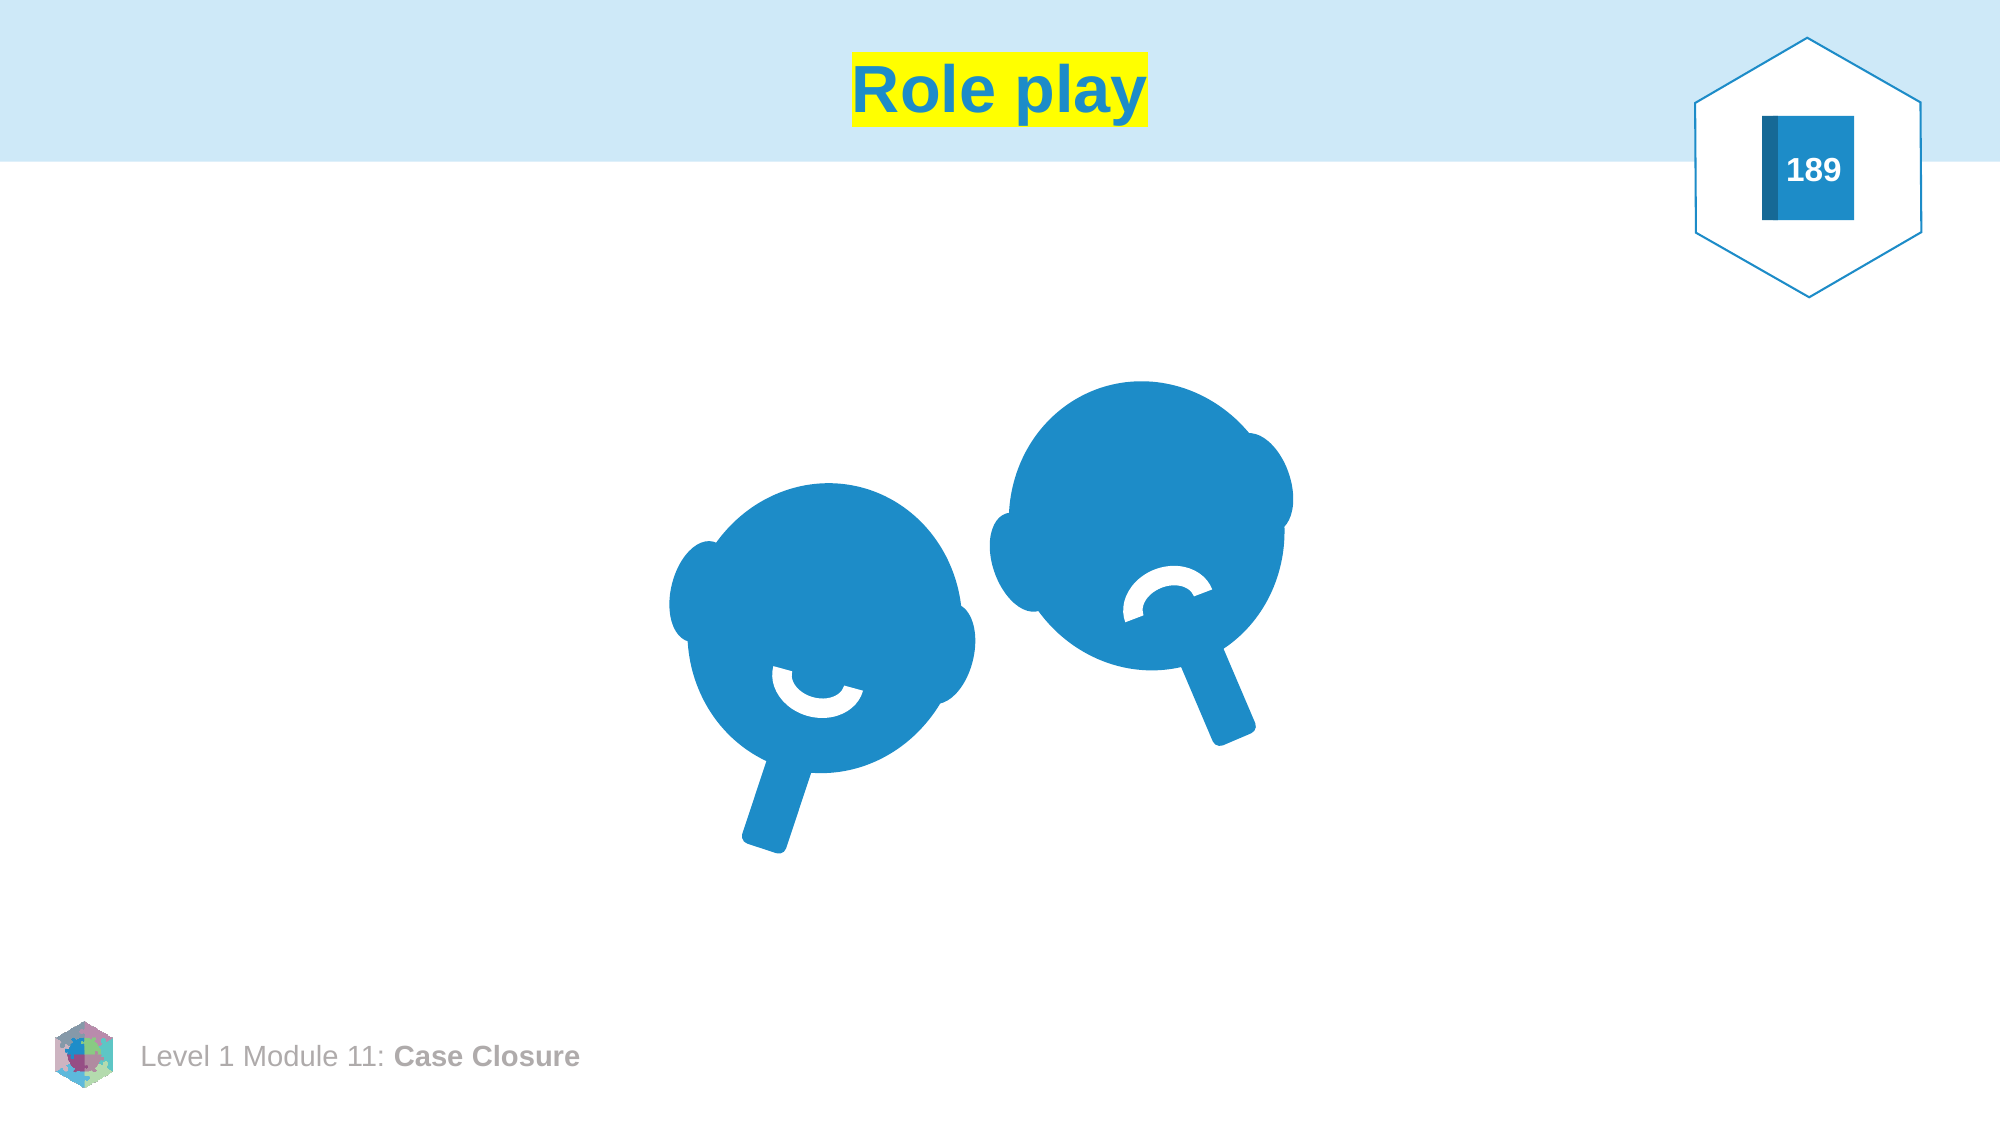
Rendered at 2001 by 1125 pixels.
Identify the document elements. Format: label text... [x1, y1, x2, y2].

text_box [658, 452, 992, 856]
title Role play [137, 19, 1863, 163]
picture [55, 1021, 113, 1088]
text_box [995, 346, 1329, 754]
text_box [1677, 55, 1939, 280]
